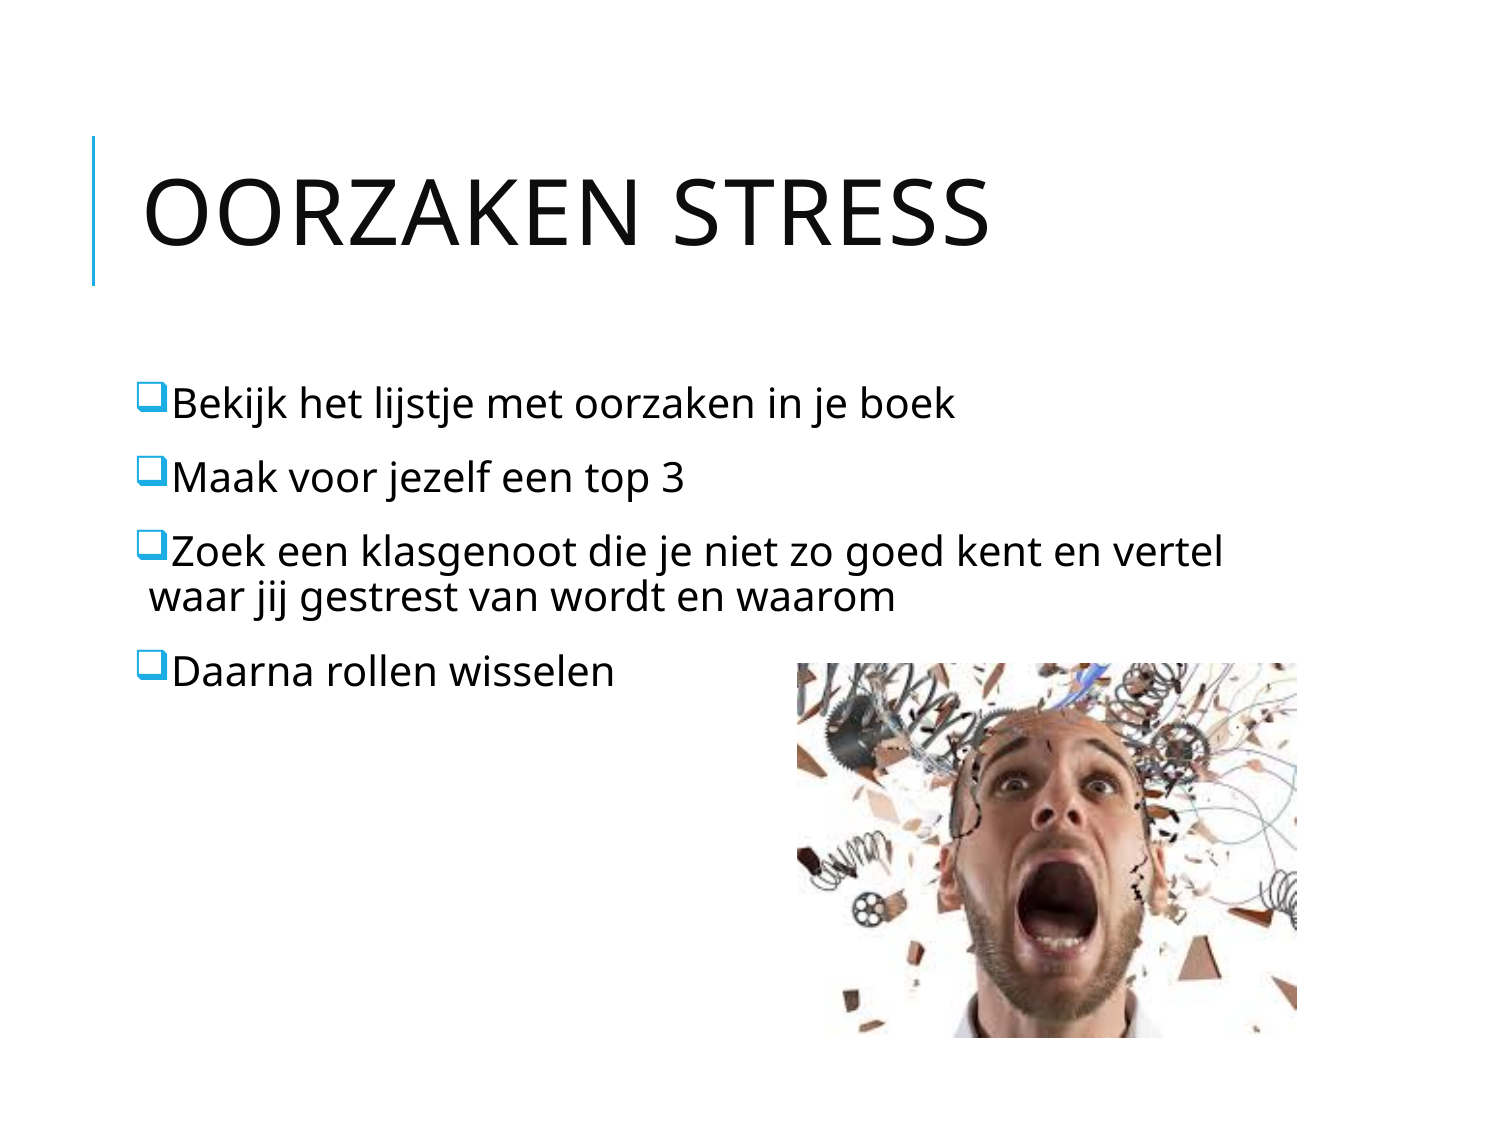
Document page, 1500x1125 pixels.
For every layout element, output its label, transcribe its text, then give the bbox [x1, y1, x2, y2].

title Oorzaken stress [126, 96, 1322, 342]
list Bekijk het lijstje met oorzaken in je boek Maak voor jezelf een top 3 Zoek een klasgenoot die je niet zo goed kent en vertel waar jij gestrest van wordt en waarom Daarna rollen wisselen [126, 375, 1322, 1035]
picture [796, 663, 1297, 1038]
